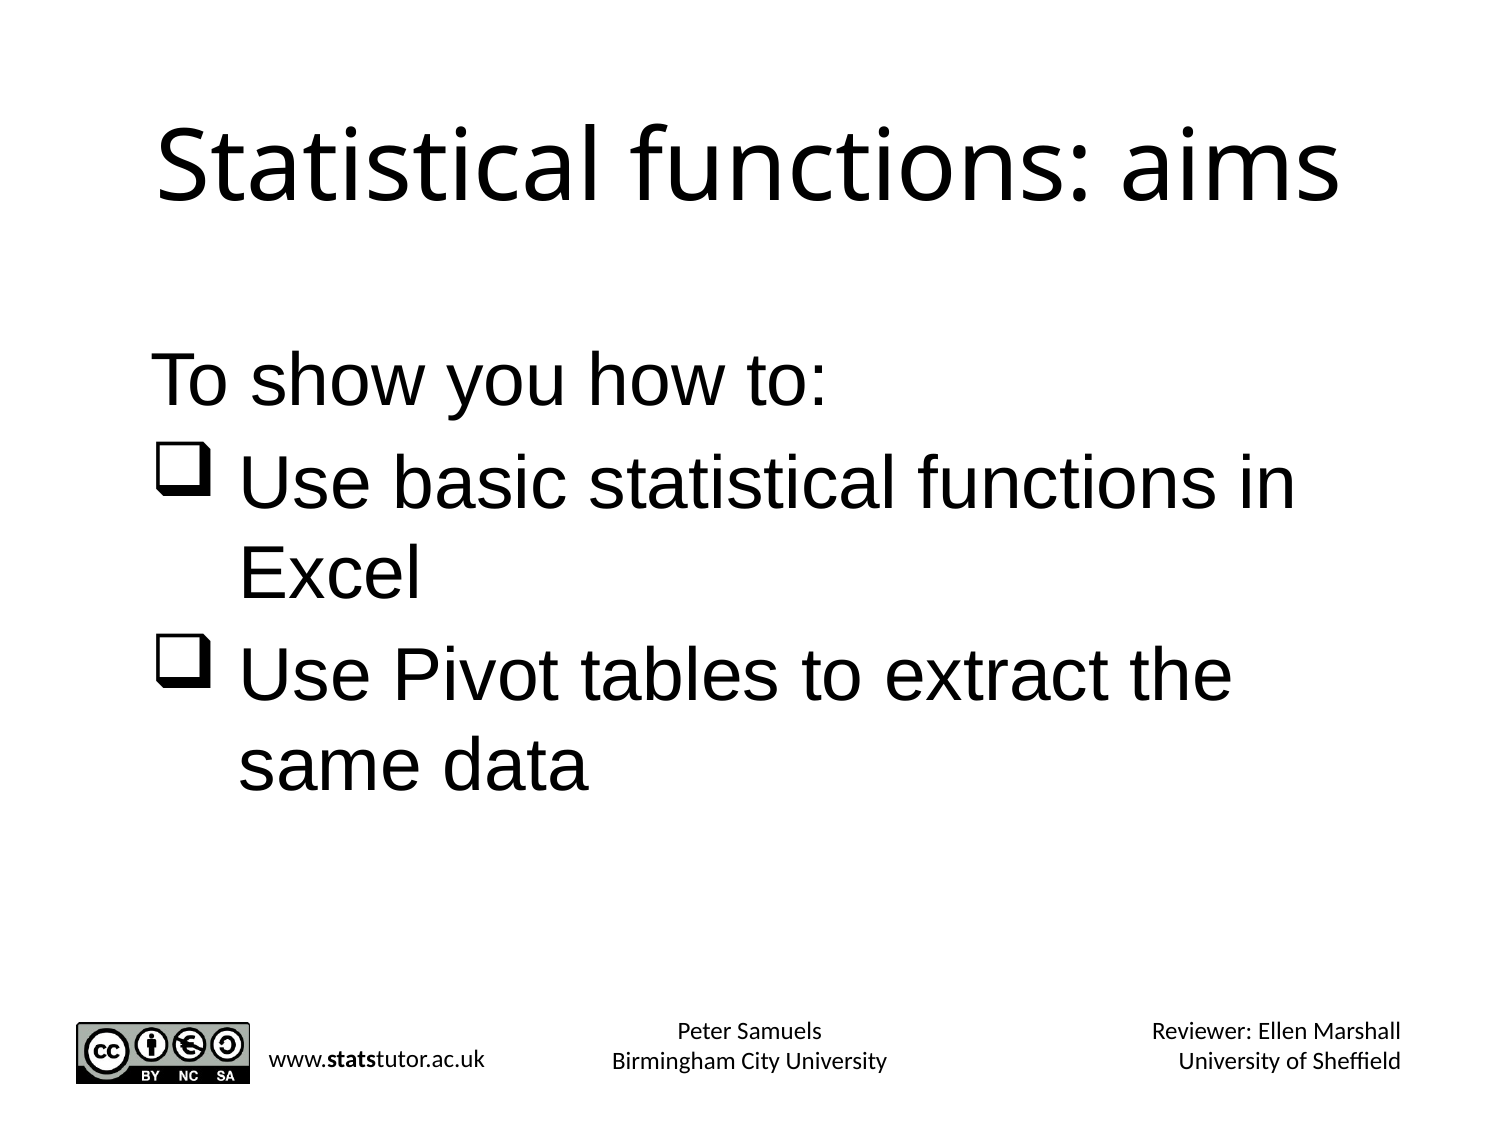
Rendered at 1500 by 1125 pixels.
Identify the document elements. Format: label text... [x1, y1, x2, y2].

text_box Peter Samuels Birmingham City University [549, 1007, 951, 1083]
text_box To show you how to: Use basic statistical functions in Excel Use Pivot tables to extract the same data [135, 323, 1388, 814]
text_box www.statstutor.ac.uk [254, 1035, 550, 1080]
title Statistical functions: aims [76, 42, 1424, 279]
text_box Reviewer: Ellen Marshall University of Sheffield [1038, 1007, 1417, 1083]
picture [76, 1022, 251, 1084]
